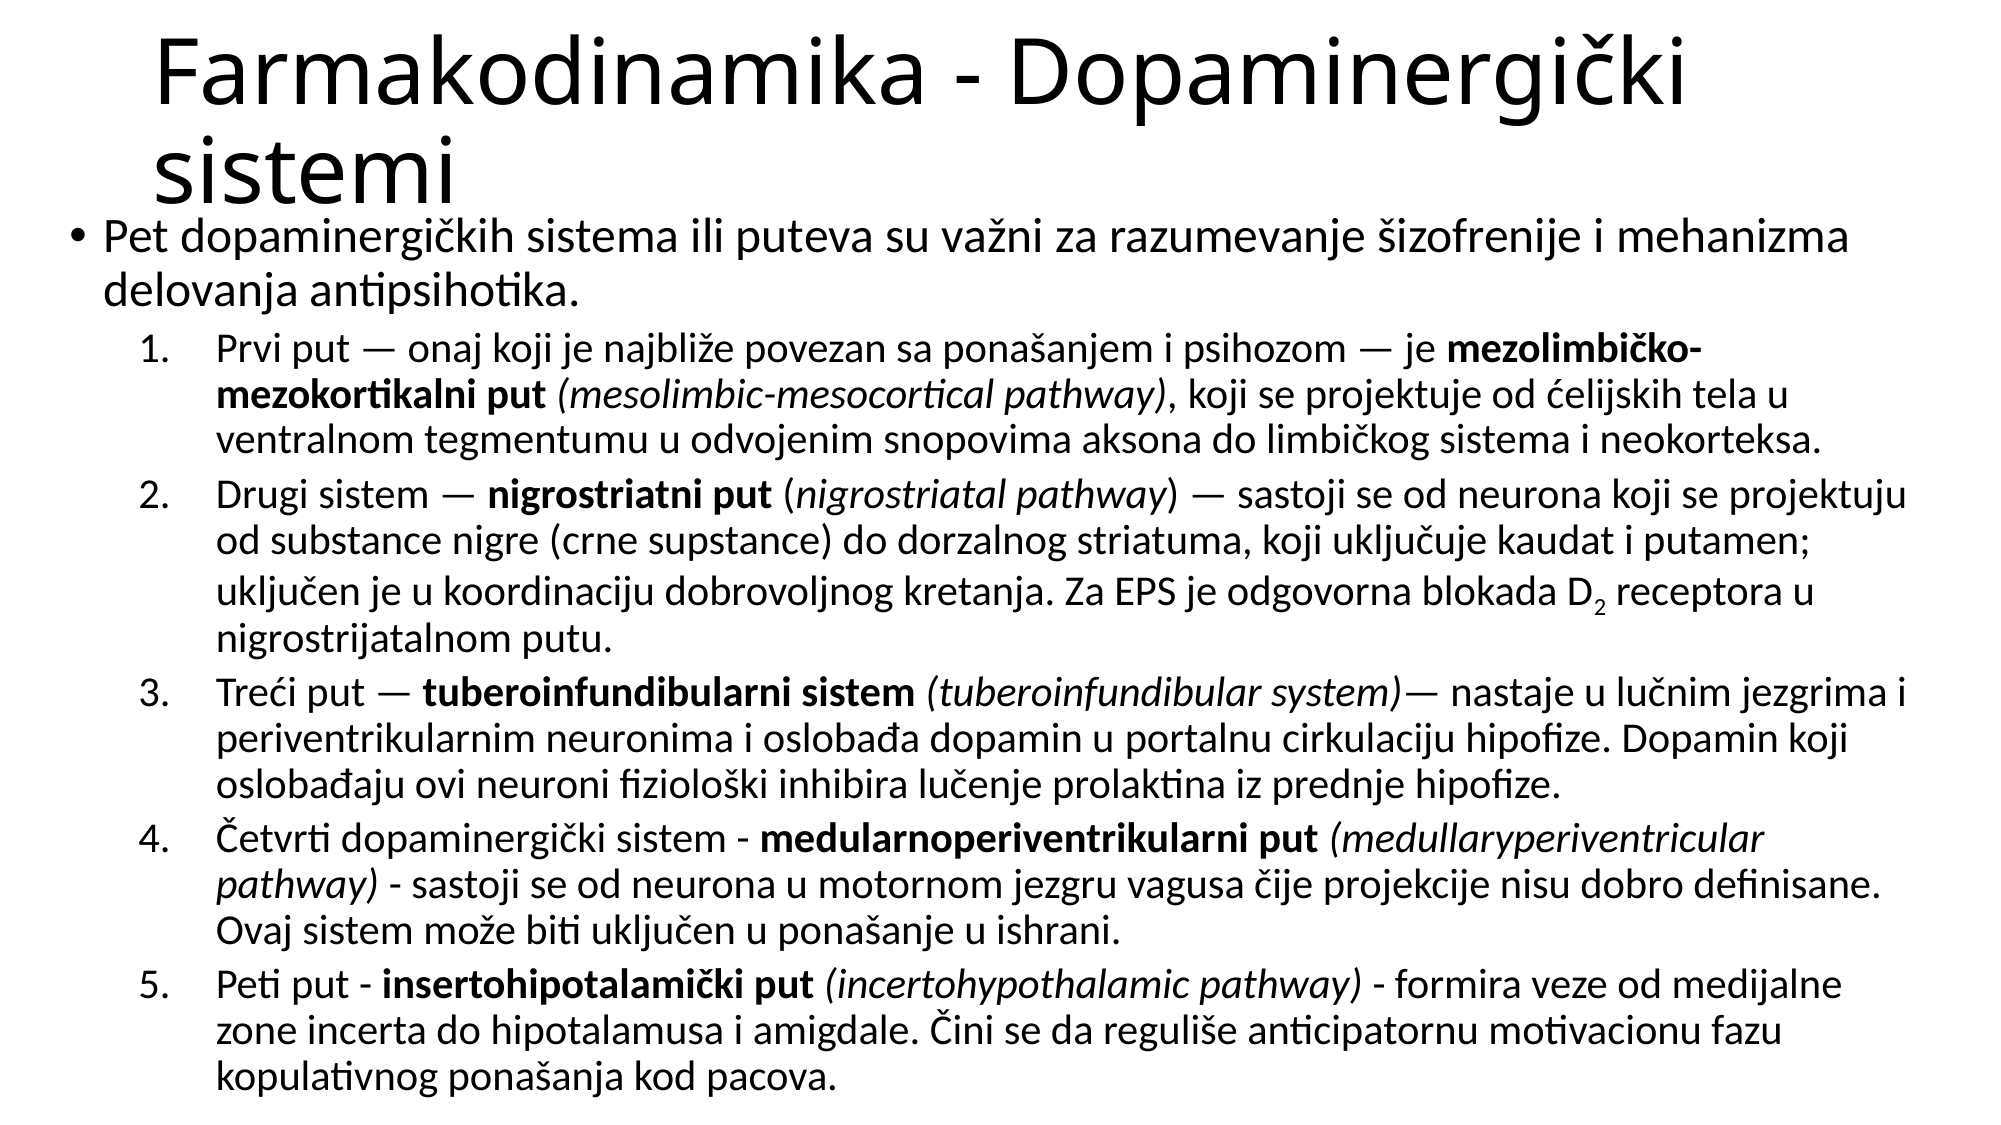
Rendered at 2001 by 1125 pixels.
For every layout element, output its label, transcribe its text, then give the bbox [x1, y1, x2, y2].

title Farmakodinamika - Dopaminergički sistemi [137, 59, 1863, 188]
list Pet dopaminergičkih sistema ili puteva su važni za razumevanje šizofrenije i mehanizma delovanja antipsihotika. Prvi put — onaj koji je najbliže povezan sa ponašanjem i psihozom — je mezolimbičko-mezokortikalni put (mesolimbic-mesocortical pathway), koji se projektuje od ćelijskih tela u ventralnom tegmentumu u odvojenim snopovima aksona do limbičkog sistema i neokorteksa. Drugi sistem — nigrostriatni put (nigrostriatal pathway) — sastoji se od neurona koji se projektuju od substance nigre (crne supstance) do dorzalnog striatuma, koji uključuje kaudat i putamen; uključen je u koordinaciju dobrovoljnog kretanja. Za EPS je odgovorna blokada D2 receptora u nigrostrijatalnom putu. Treći put — tuberoinfundibularni sistem (tuberoinfundibular system)— nastaje u lučnim jezgrima i periventrikularnim neuronima i oslobađa dopamin u portalnu cirkulaciju hipofize. Dopamin koji oslobađaju ovi neuroni fiziološki inhibira lučenje prolaktina iz prednje hipofize. Četvrti dopaminergički sistem - medularnoperiventrikularni put (medullaryperiventricular pathway) - sastoji se od neurona u motornom jezgru vagusa čije projekcije nisu dobro definisane. Ovaj sistem može biti uključen u ponašanje u ishrani. Peti put - insertohipotalamički put (incertohypothalamic pathway) - formira veze od medijalne zone incerta do hipotalamusa i amigdale. Čini se da reguliše anticipatornu motivacionu fazu kopulativnog ponašanja kod pacova. [54, 202, 1945, 1113]
